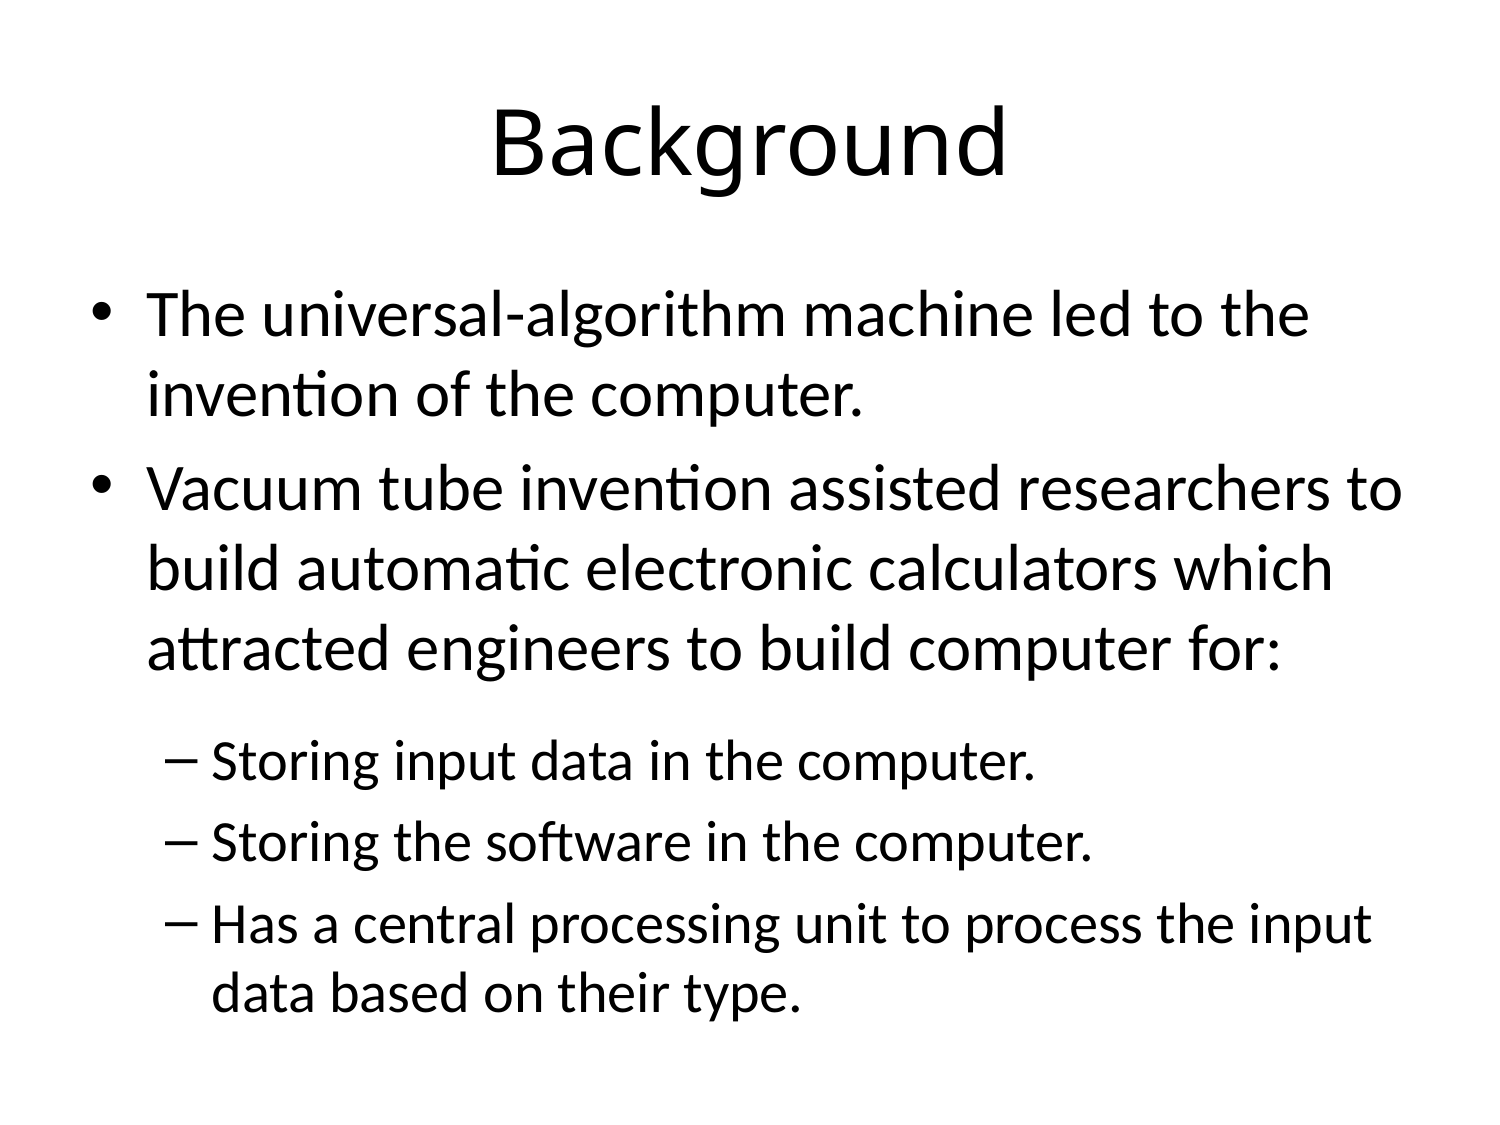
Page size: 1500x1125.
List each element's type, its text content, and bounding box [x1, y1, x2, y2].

title Background [75, 45, 1425, 233]
list The universal-algorithm machine led to the invention of the computer. Vacuum tube invention assisted researchers to build automatic electronic calculators which attracted engineers to build computer for: Storing input data in the computer. Storing the software in the computer. Has a central processing unit to process the input data based on their type. [75, 262, 1425, 1075]
